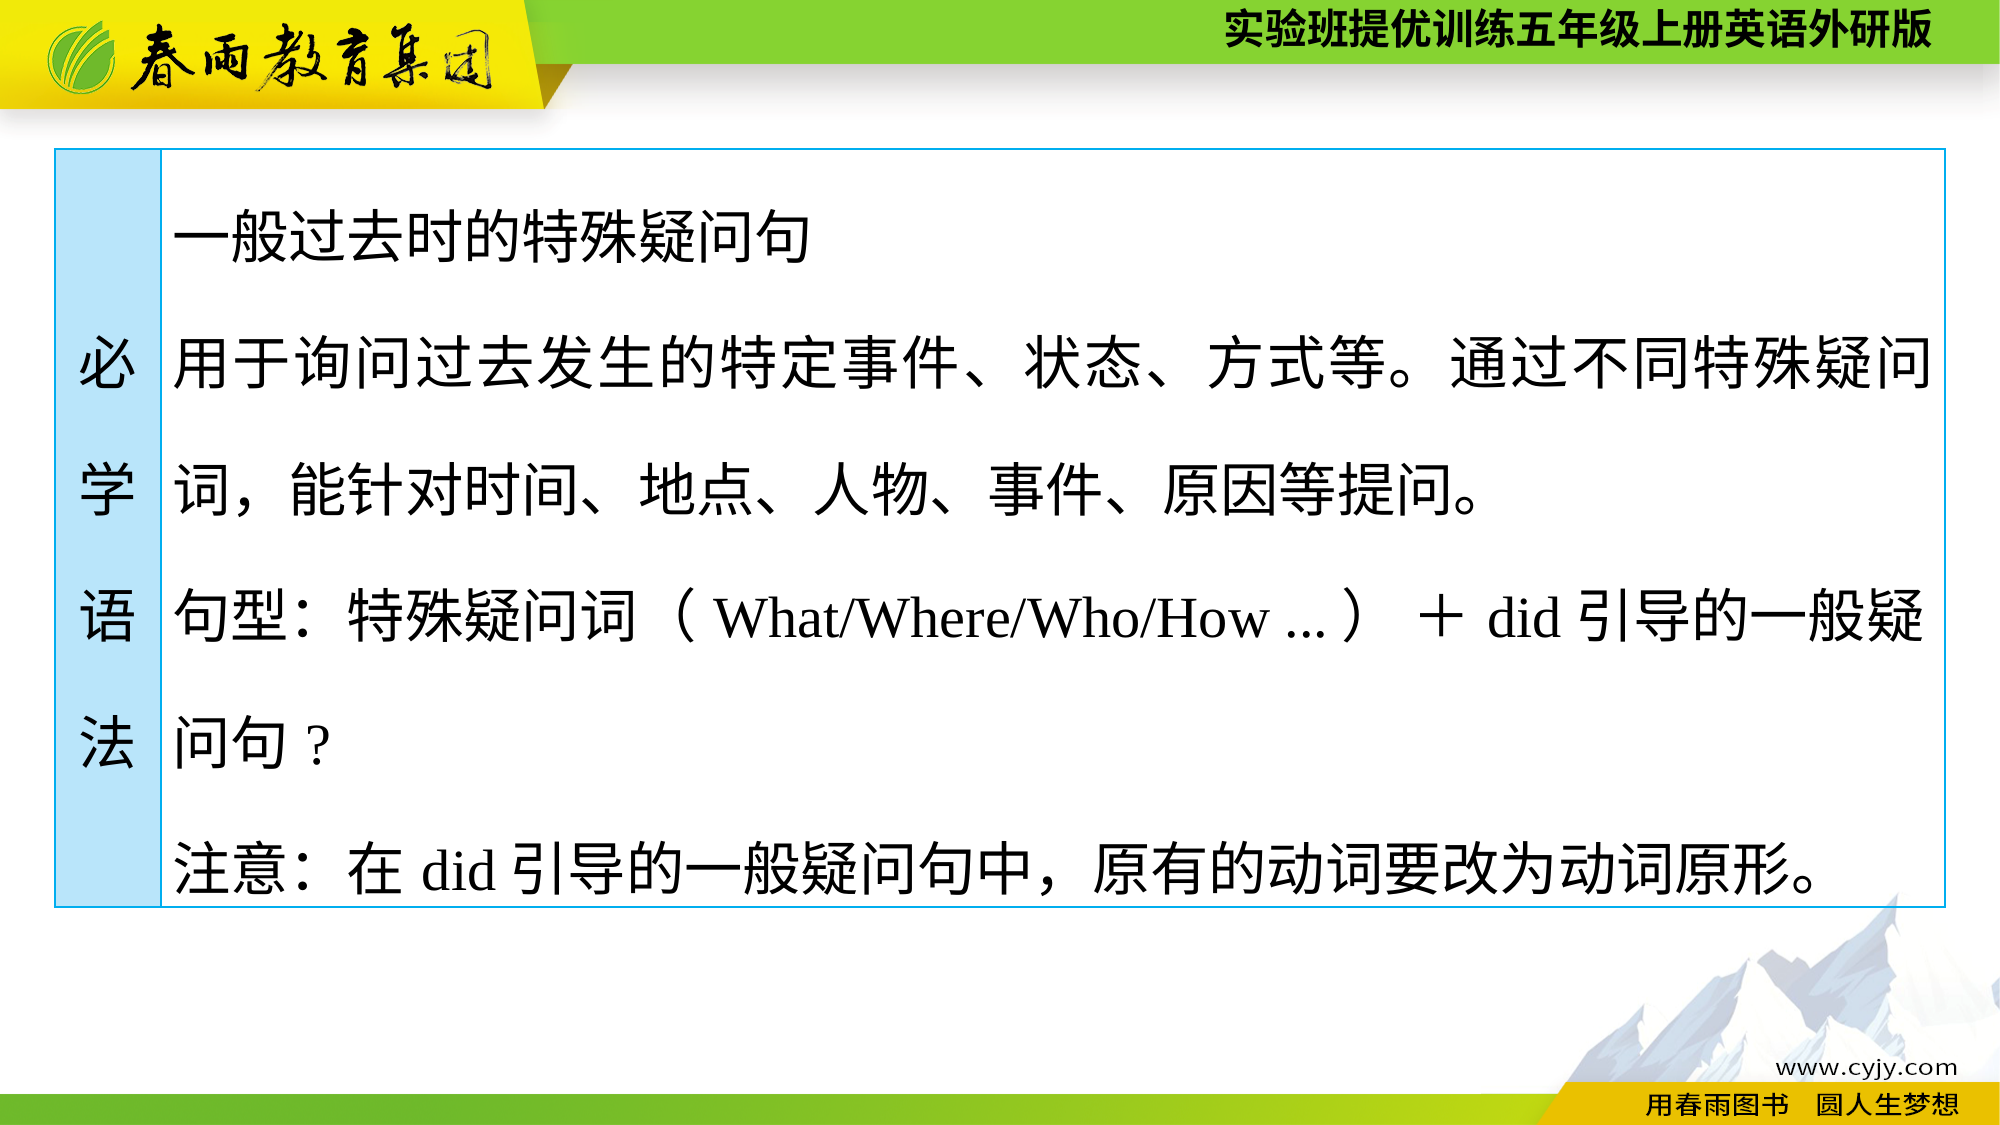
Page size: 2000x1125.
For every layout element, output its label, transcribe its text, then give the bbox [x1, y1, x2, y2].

picture [0, 0, 2000, 1125]
table_header 一般过去时的特殊疑问句 用于询问过去发生的特定事件、状态、方式等。通过不同特殊疑问词，能针对时间、地点、人物、事件、原因等提问。 句型：特殊疑问词（What/Where/Who/How ...） ＋did引导的一般疑 问句? 注意：在did引导的一般疑问句中，原有的动词要改为动词原形。 [162, 150, 1944, 906]
table_header 必 学 语 法 [56, 150, 160, 906]
